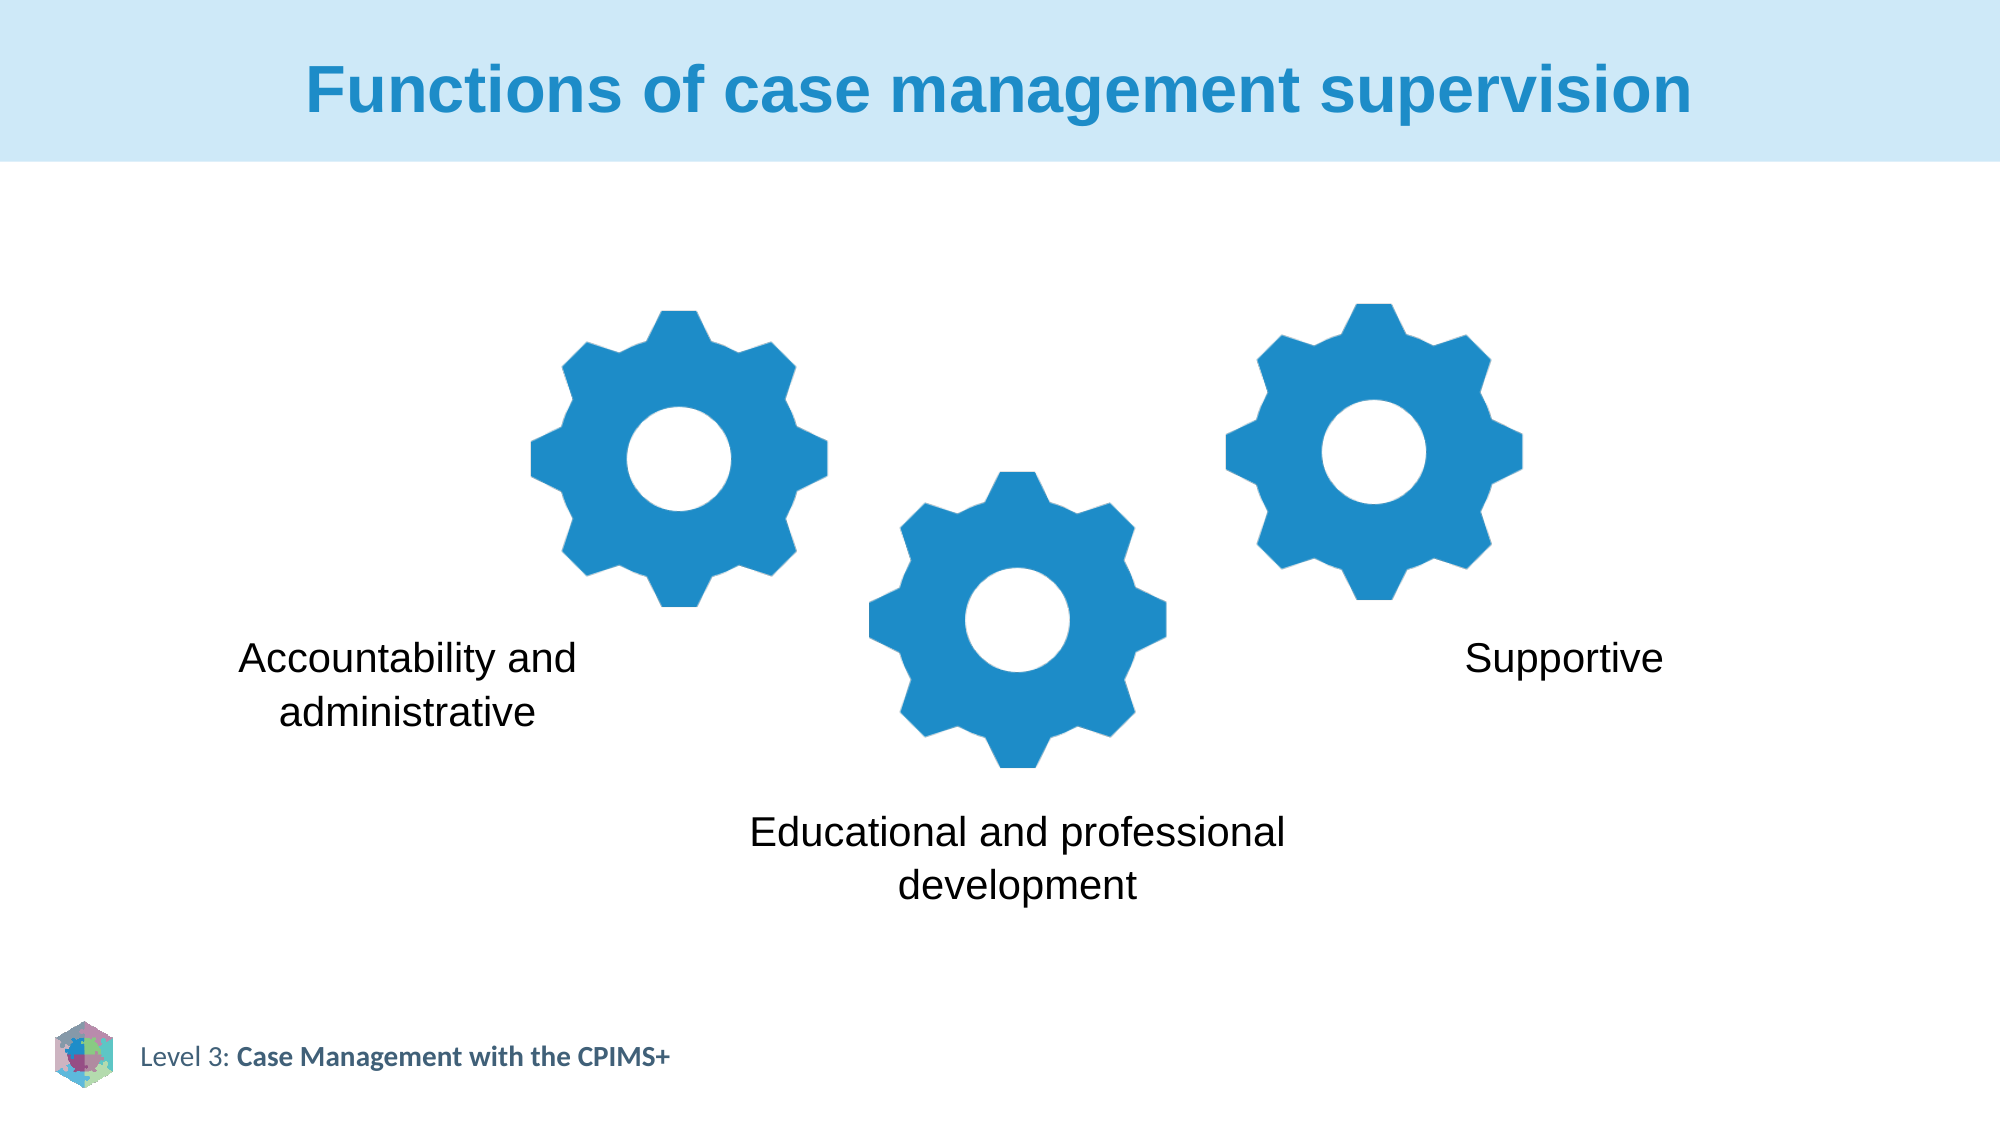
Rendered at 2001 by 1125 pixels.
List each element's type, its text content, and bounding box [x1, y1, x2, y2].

text_box Educational and professional development [641, 793, 1394, 916]
picture [470, 243, 1583, 829]
title Functions of case management supervision [137, 19, 1863, 163]
text_box Supportive [1350, 620, 1779, 689]
picture [55, 1021, 113, 1088]
text_box Accountability and administrative [193, 620, 623, 743]
